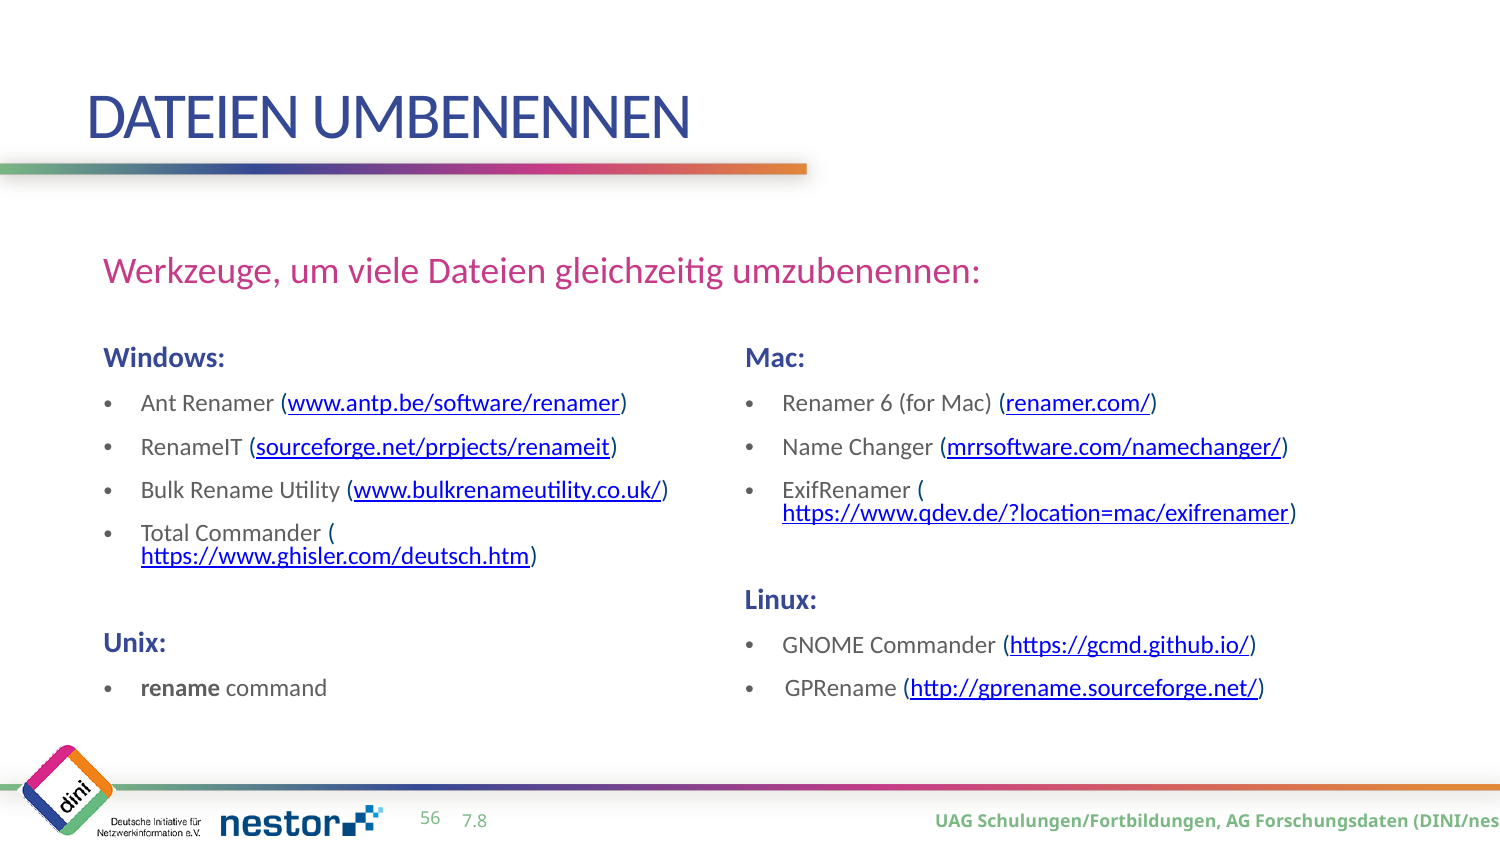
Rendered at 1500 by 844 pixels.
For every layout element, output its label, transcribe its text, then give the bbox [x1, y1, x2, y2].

picture [1423, 817, 1428, 825]
picture [0, 138, 837, 204]
list Werkzeuge, um viele Dateien gleichzeitig umzubenennen: [88, 238, 1432, 301]
picture [0, 731, 1500, 844]
text_box 7.8 [433, 801, 502, 838]
slide_number 55 [406, 801, 454, 841]
table_header Mac: Renamer 6 (for Mac) (renamer.com/) Name Changer (mrrsoftware.com/namechanger/) ExifRenamer (https://www.qdev.de/?location=mac/exifrenamer) Linux: GNOME Commander (https://gcmd.github.io/) GPRename (http://gprename.sourceforge.net/) [730, 339, 1372, 725]
table_header Windows: Ant Renamer (www.antp.be/software/renamer) RenameIT (sourceforge.net/prpjects/renameit) Bulk Rename Utility (www.bulkrenameutility.co.uk/) Total Commander (https://www.ghisler.com/deutsch.htm) Unix: rename command [88, 339, 730, 725]
title Dateien Umbenennen [77, 61, 1423, 158]
picture [1280, 819, 1289, 825]
